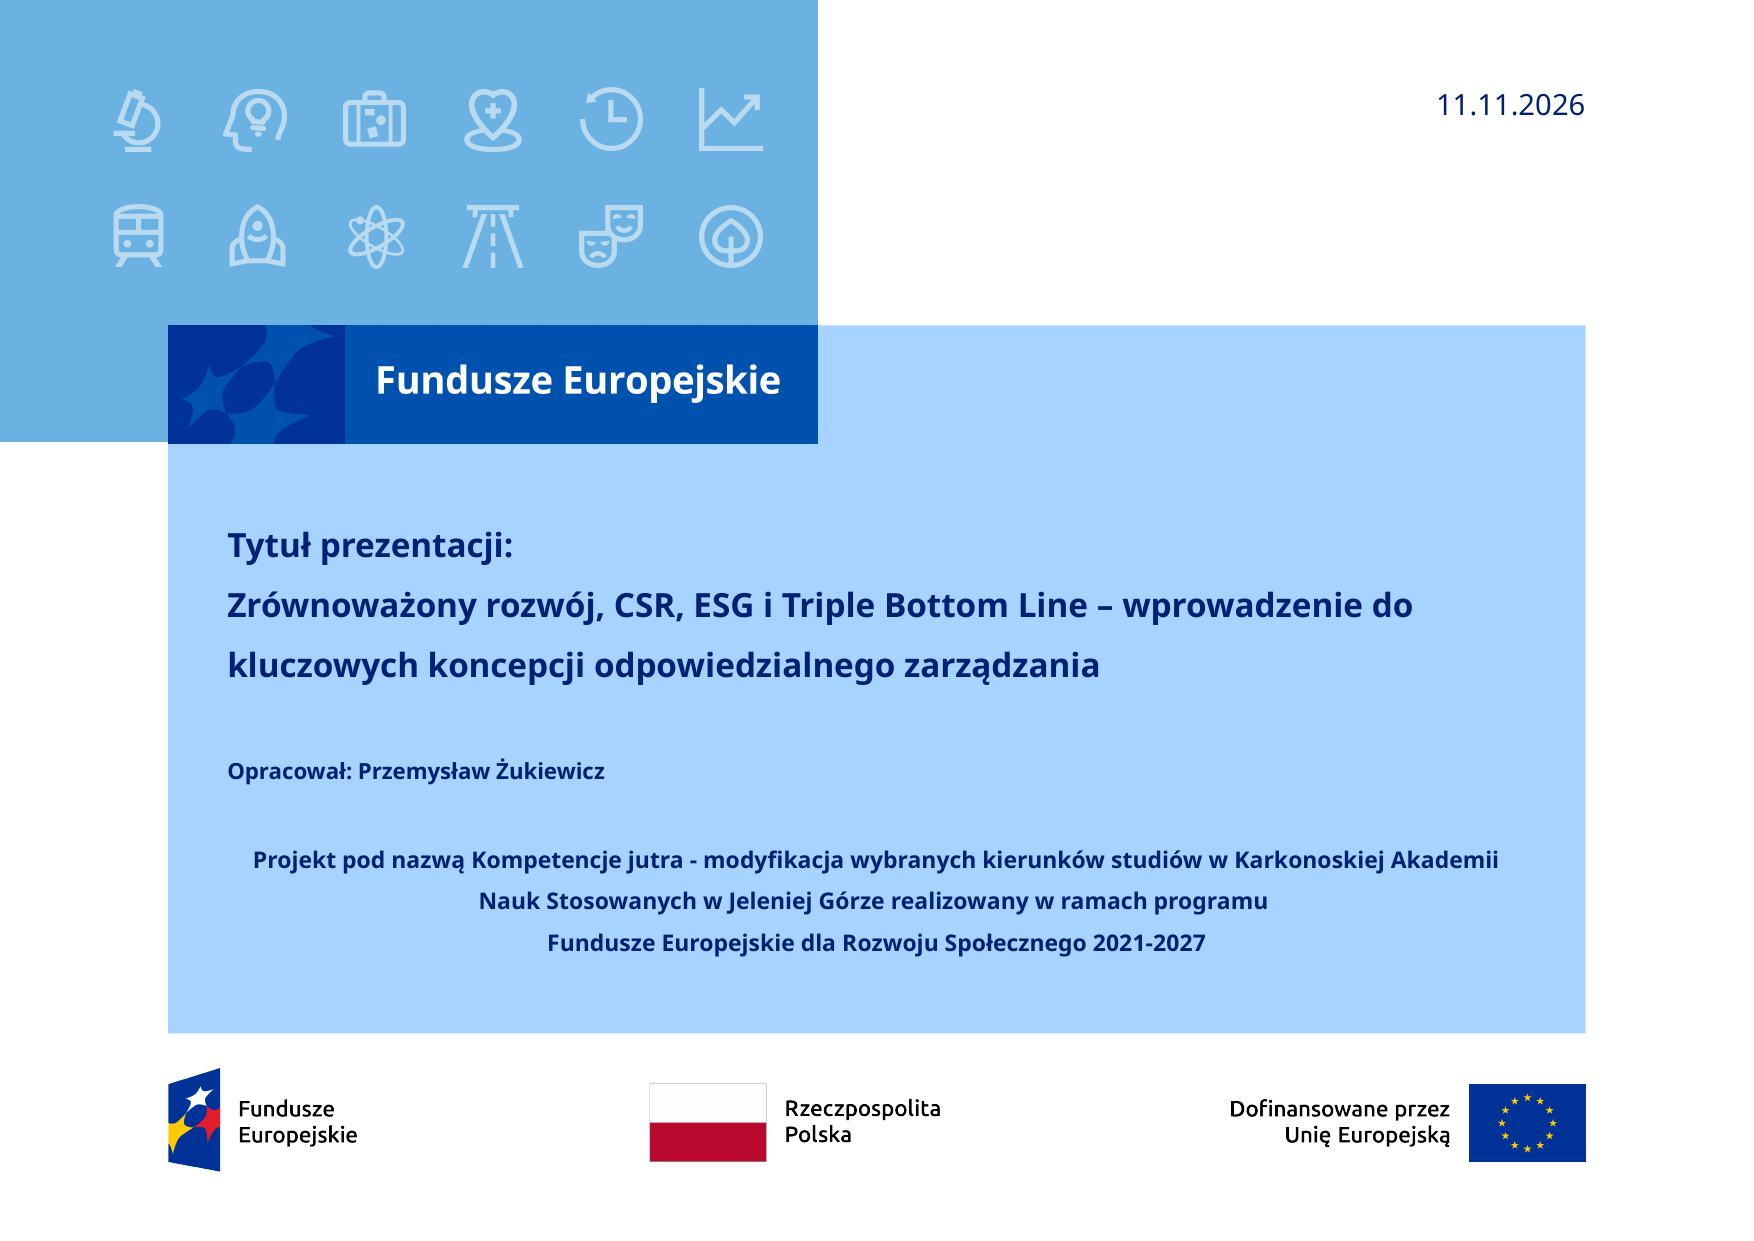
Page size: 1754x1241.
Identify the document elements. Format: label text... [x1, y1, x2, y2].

picture [168, 325, 818, 444]
picture [610, 1044, 979, 1201]
subtitle Projekt pod nazwą Kompetencje jutra - modyfikacja wybranych kierunków studiów w Karkonoskiej Akademii Nauk Stosowanych w Jeleniej Górze realizowany w ramach programu Fundusze Europejskie dla Rozwoju Społecznego 2021-2027 [227, 797, 1527, 975]
title Tytuł prezentacji: Zrównoważony rozwój, CSR, ESG i Triple Bottom Line – wprowadzenie do kluczowych koncepcji odpowiedzialnego zarządzania Opracował: Przemysław Żukiewicz [227, 503, 1527, 786]
picture [1192, 1045, 1625, 1201]
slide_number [1290, 88, 1586, 146]
picture [129, 1045, 396, 1201]
